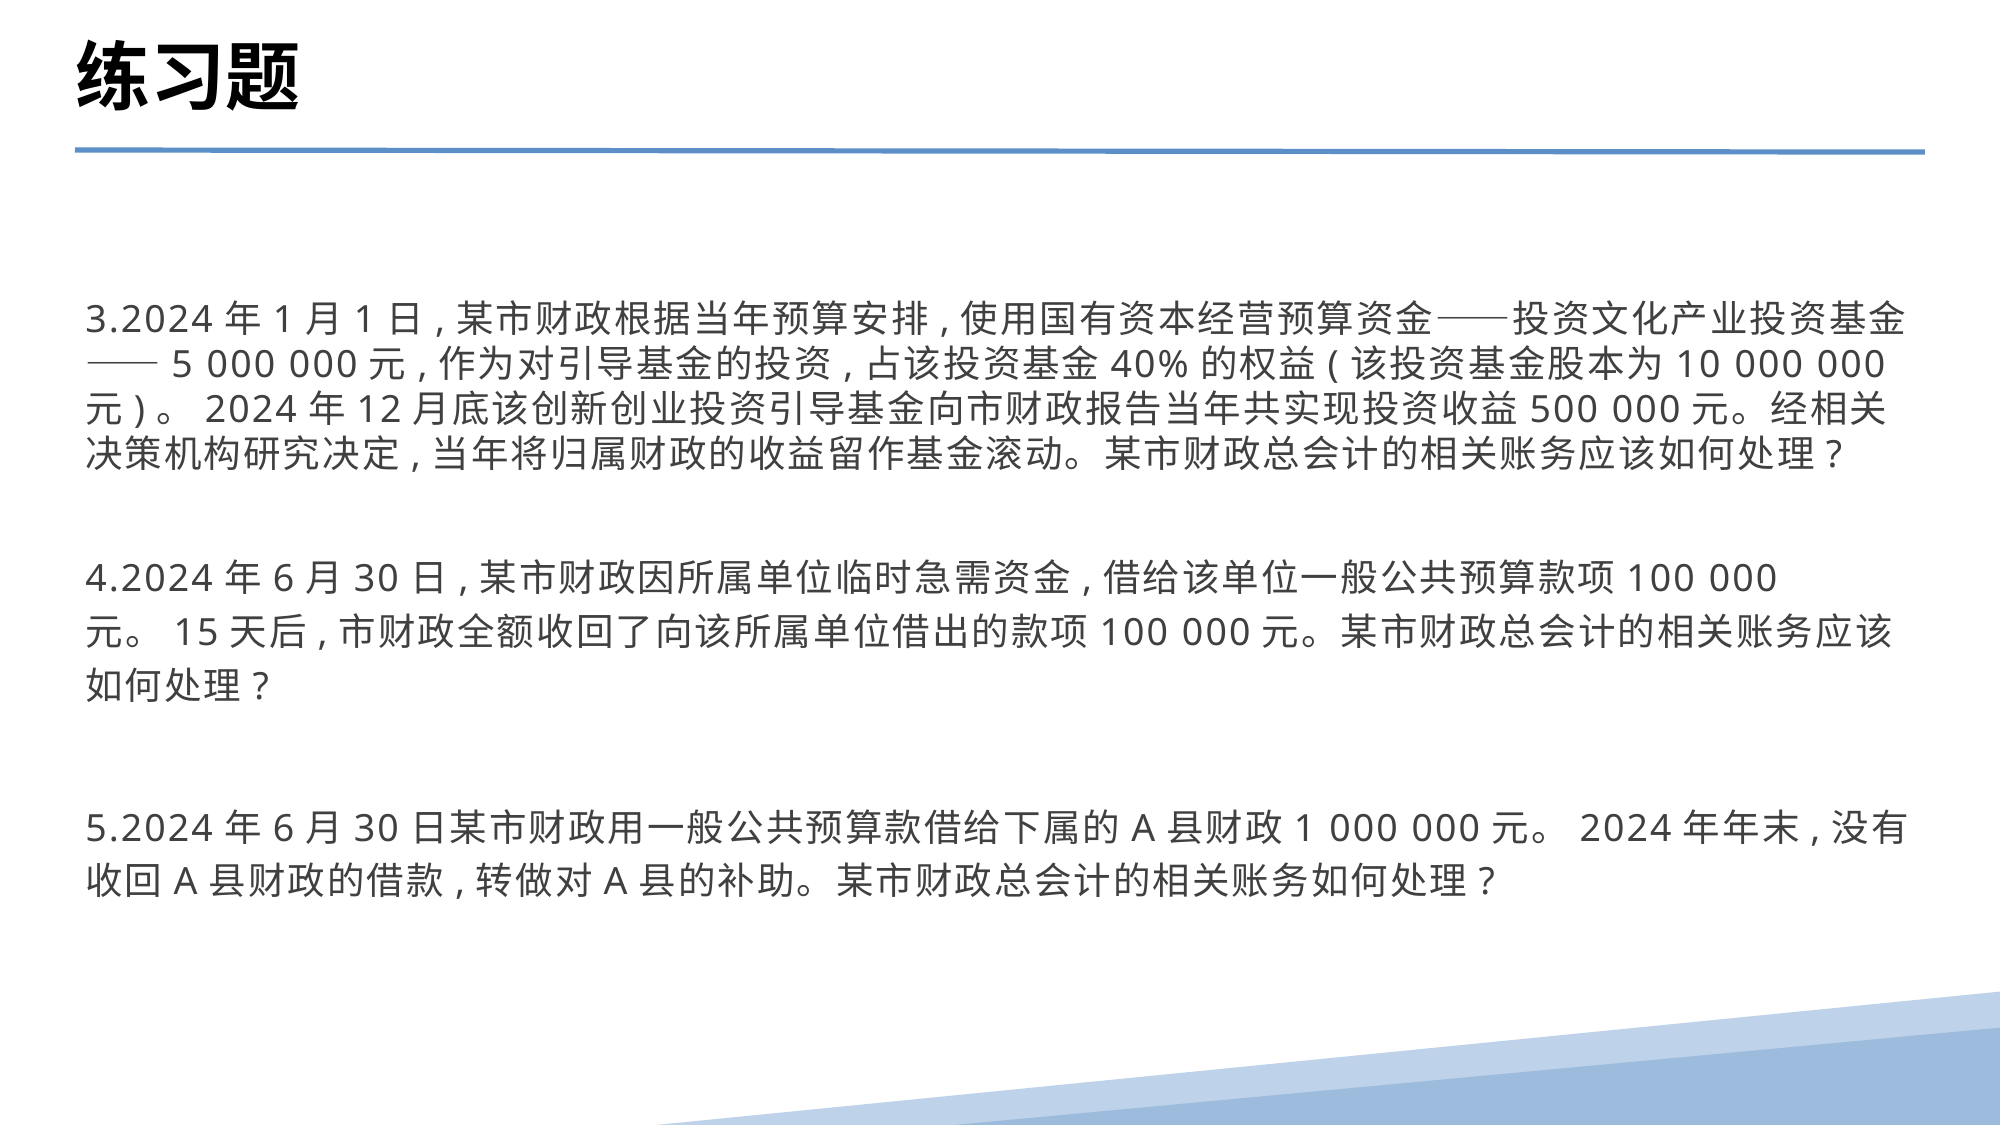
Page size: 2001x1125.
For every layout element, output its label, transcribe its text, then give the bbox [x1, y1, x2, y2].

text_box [656, 991, 2000, 1125]
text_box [74, 149, 1925, 153]
text_box 3.2024年1月1日,某市财政根据当年预算安排,使用国有资本经营预算资金——投资文化产业投资基金——5 000 000元,作为对引导基金的投资,占该投资基金40%的权益(该投资基金股本为10 000 000元)。2024年12月底该创新创业投资引导基金向市财政报告当年共实现投资收益500 000元。经相关决策机构研究决定,当年将归属财政的收益留作基金滚动。某市财政总会计的相关账务应该如何处理? 4.2024年6月30日,某市财政因所属单位临时急需资金,借给该单位一般公共预算款项100 000元。15天后,市财政全额收回了向该所属单位借出的款项100 000元。某市财政总会计的相关账务应该如何处理? 5.2024年6月30日某市财政用一般公共预算款借给下属的A县财政1 000 000元。2024年年末,没有收回A县财政的借款,转做对A县的补助。某市财政总会计的相关账务如何处理? [75, 290, 1925, 985]
text_box 练习题 [75, 24, 1925, 125]
